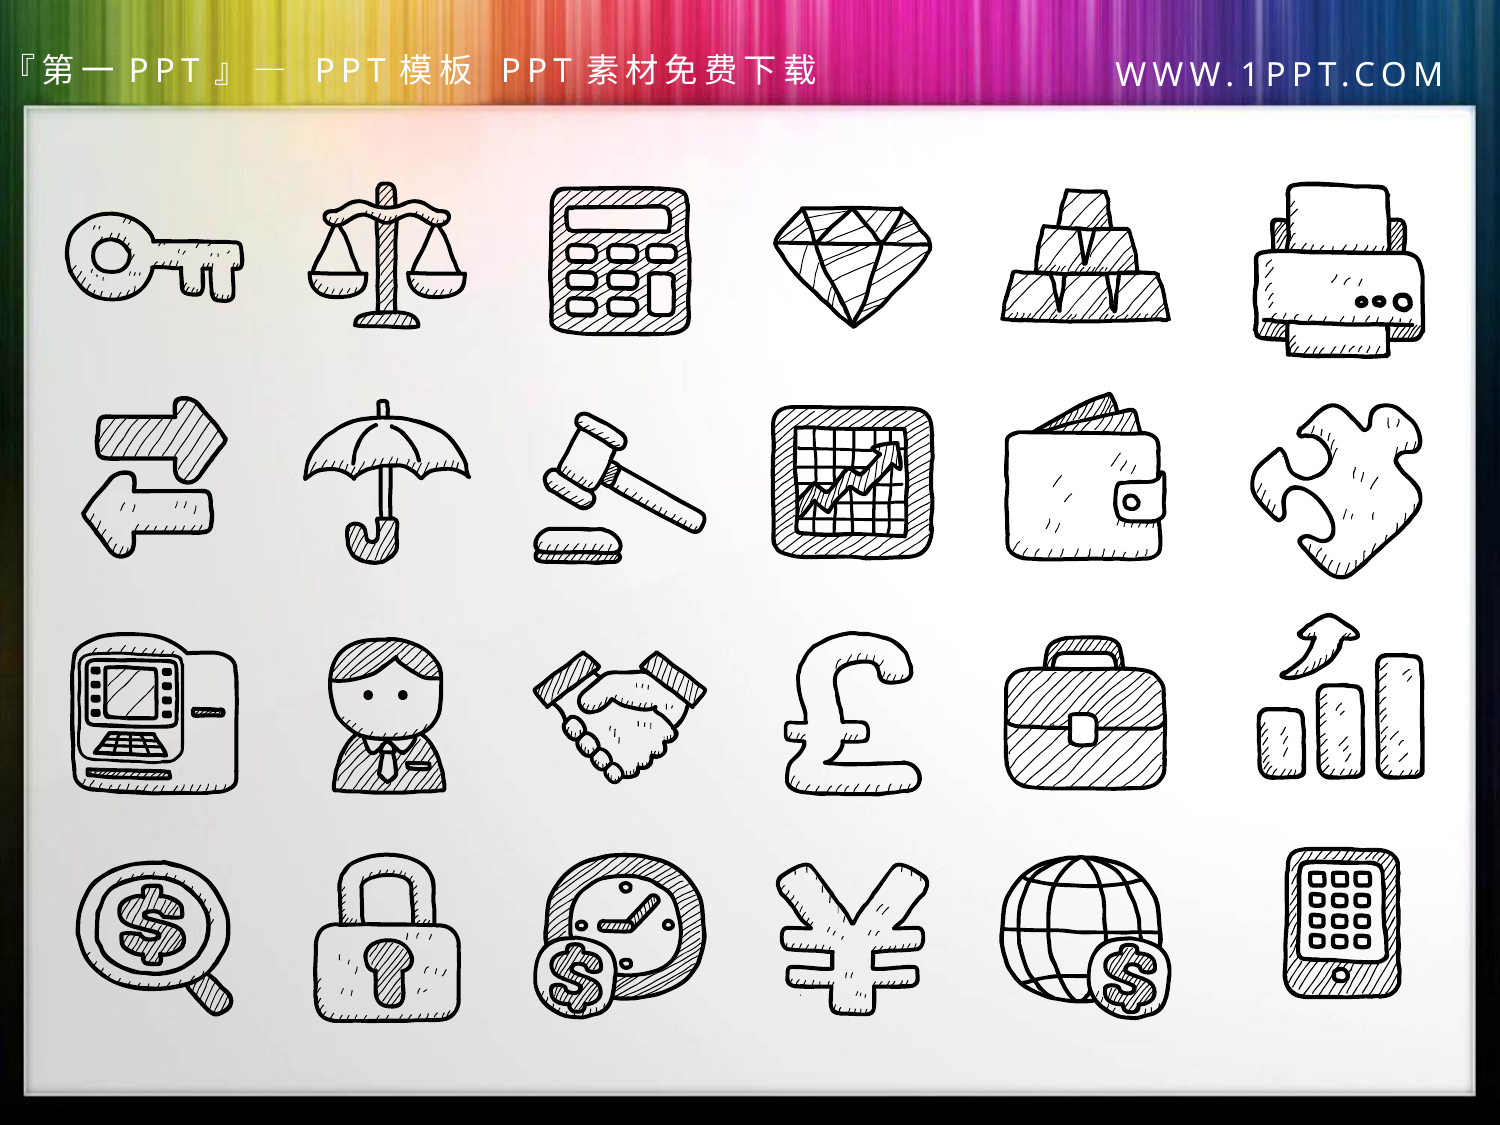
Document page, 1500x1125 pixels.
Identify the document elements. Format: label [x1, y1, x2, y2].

text_box [998, 854, 1172, 1021]
text_box [532, 852, 707, 1020]
text_box [312, 852, 462, 1024]
text_box [1252, 181, 1426, 360]
picture [0, 0, 1500, 1125]
text_box [307, 181, 468, 330]
text_box [327, 636, 447, 795]
text_box [1256, 612, 1425, 780]
text_box [770, 404, 935, 561]
text_box [1000, 188, 1171, 324]
text_box [80, 395, 228, 559]
text_box [1249, 403, 1423, 580]
text_box [547, 185, 692, 337]
text_box [1003, 634, 1168, 792]
text_box [75, 859, 234, 1017]
text_box [532, 411, 707, 566]
text_box [1003, 391, 1167, 562]
text_box [532, 650, 708, 785]
text_box [783, 630, 922, 797]
text_box [1282, 846, 1402, 1000]
text_box [775, 862, 930, 1017]
text_box [69, 631, 240, 796]
text_box [64, 211, 245, 304]
text_box [303, 398, 472, 565]
text_box [772, 205, 933, 329]
